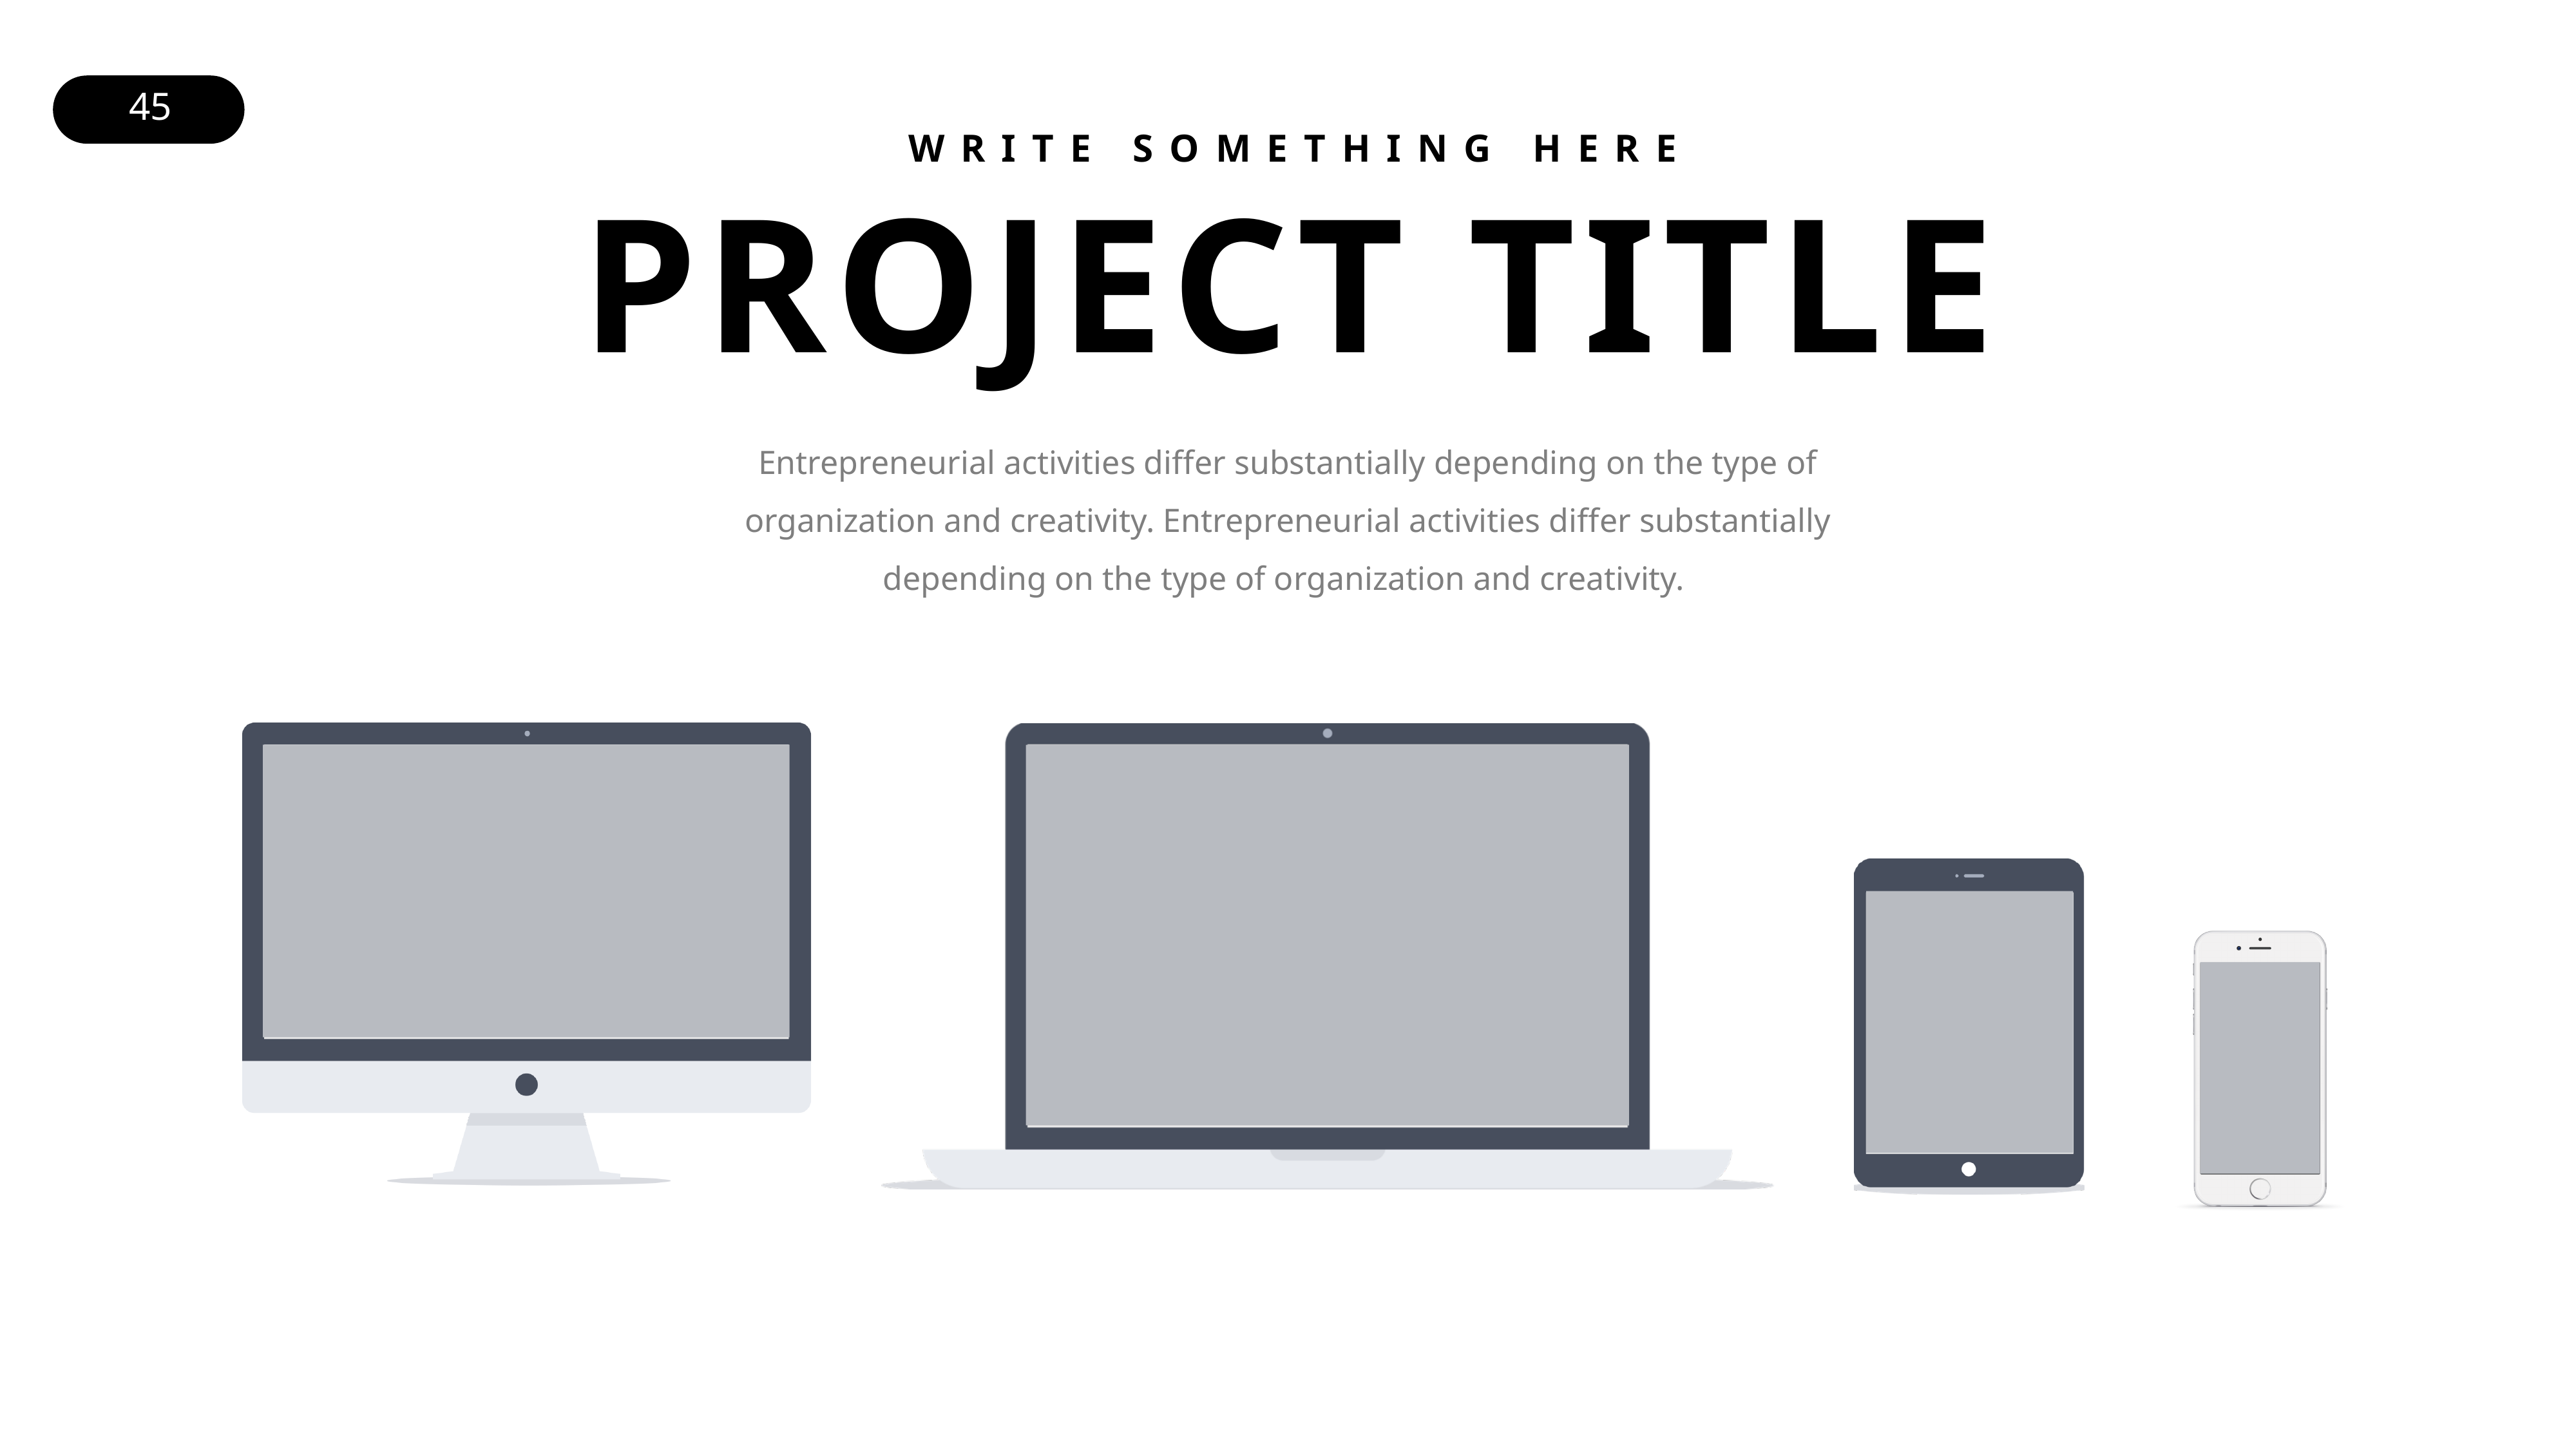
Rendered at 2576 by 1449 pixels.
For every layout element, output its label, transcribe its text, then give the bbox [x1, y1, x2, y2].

picture [1026, 744, 1629, 1126]
picture [224, 719, 828, 1189]
text_box WRITE SOMETHING HERE [857, 97, 1729, 175]
picture [1854, 858, 2085, 1195]
text_box Entrepreneurial activities differ substantially depending on the type of organization and creativity. Entrepreneurial activities differ substantially depending on the type of organization and creativity. [732, 417, 1844, 601]
picture [2162, 913, 2360, 1224]
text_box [879, 723, 1777, 1189]
text_box PROJECT TITLE [391, 162, 2188, 395]
